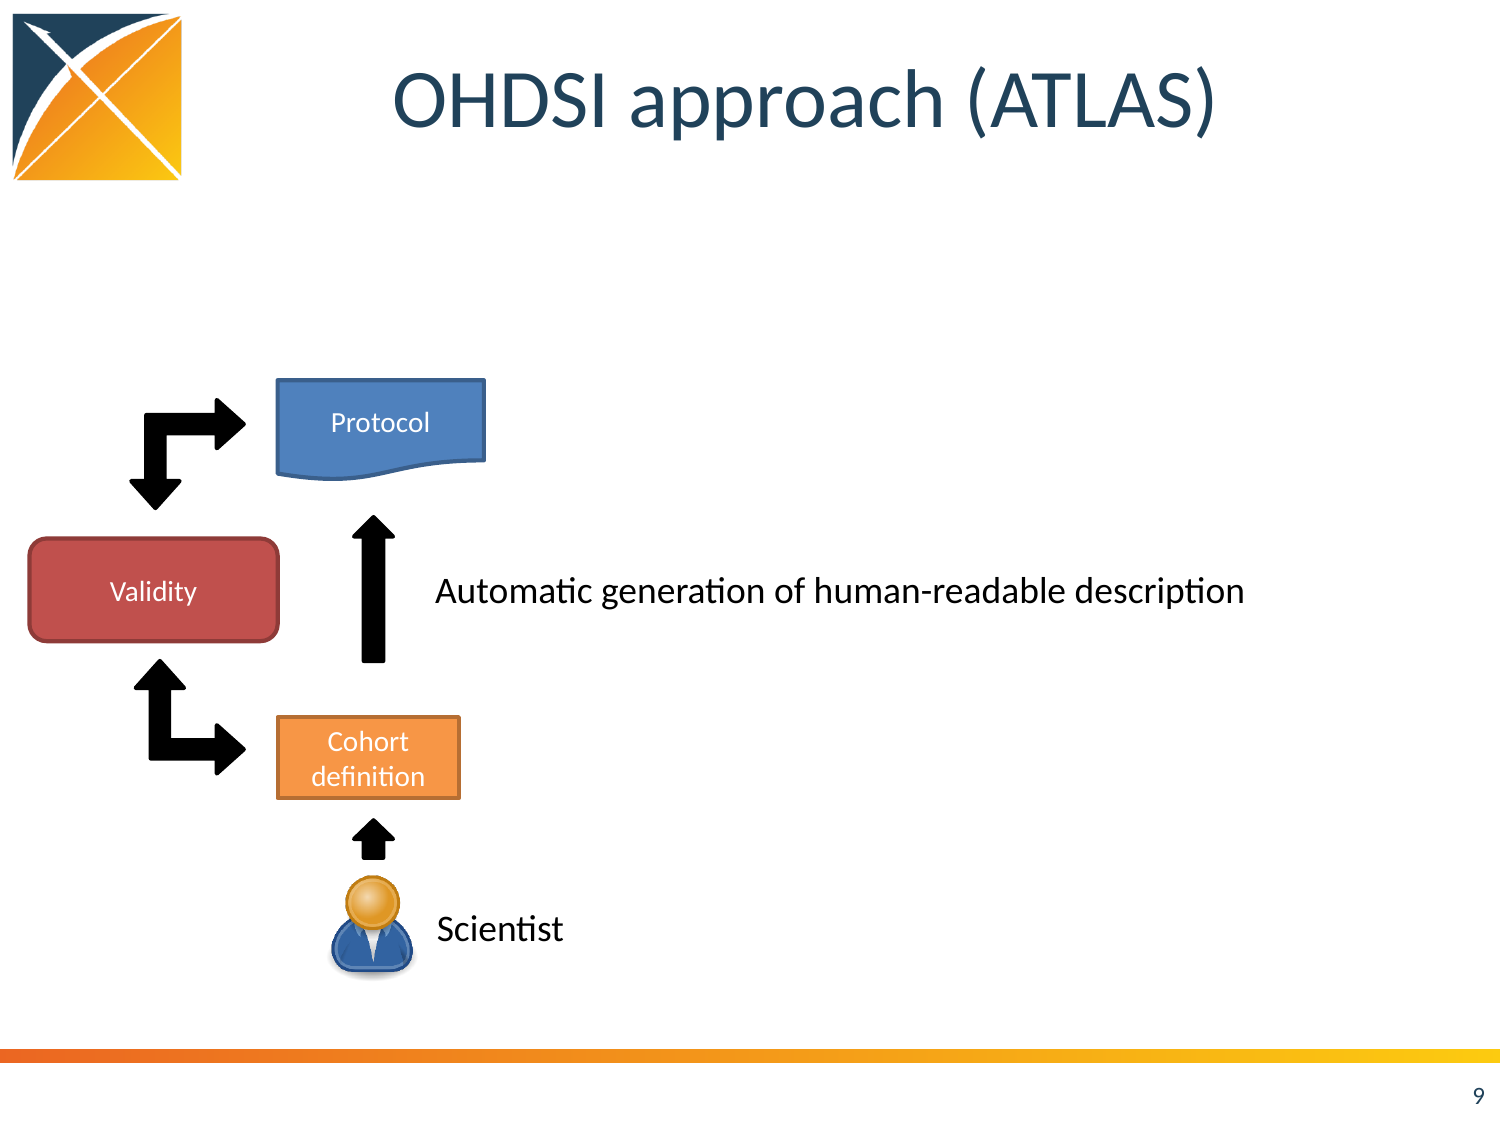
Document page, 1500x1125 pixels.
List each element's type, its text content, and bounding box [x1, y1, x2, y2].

text_box Automatic generation of human-readable description [420, 558, 1261, 619]
slide_number 9 [1149, 1065, 1500, 1125]
text_box [129, 398, 246, 511]
title OHDSI approach (ATLAS) [187, 24, 1425, 163]
text_box Protocol [275, 378, 486, 481]
text_box [352, 818, 395, 860]
text_box Cohort definition [276, 715, 461, 800]
text_box [133, 658, 246, 776]
picture [312, 867, 432, 987]
text_box [352, 514, 395, 664]
text_box Scientist [435, 896, 580, 957]
picture [0, 0, 206, 200]
text_box Validity [27, 536, 280, 644]
